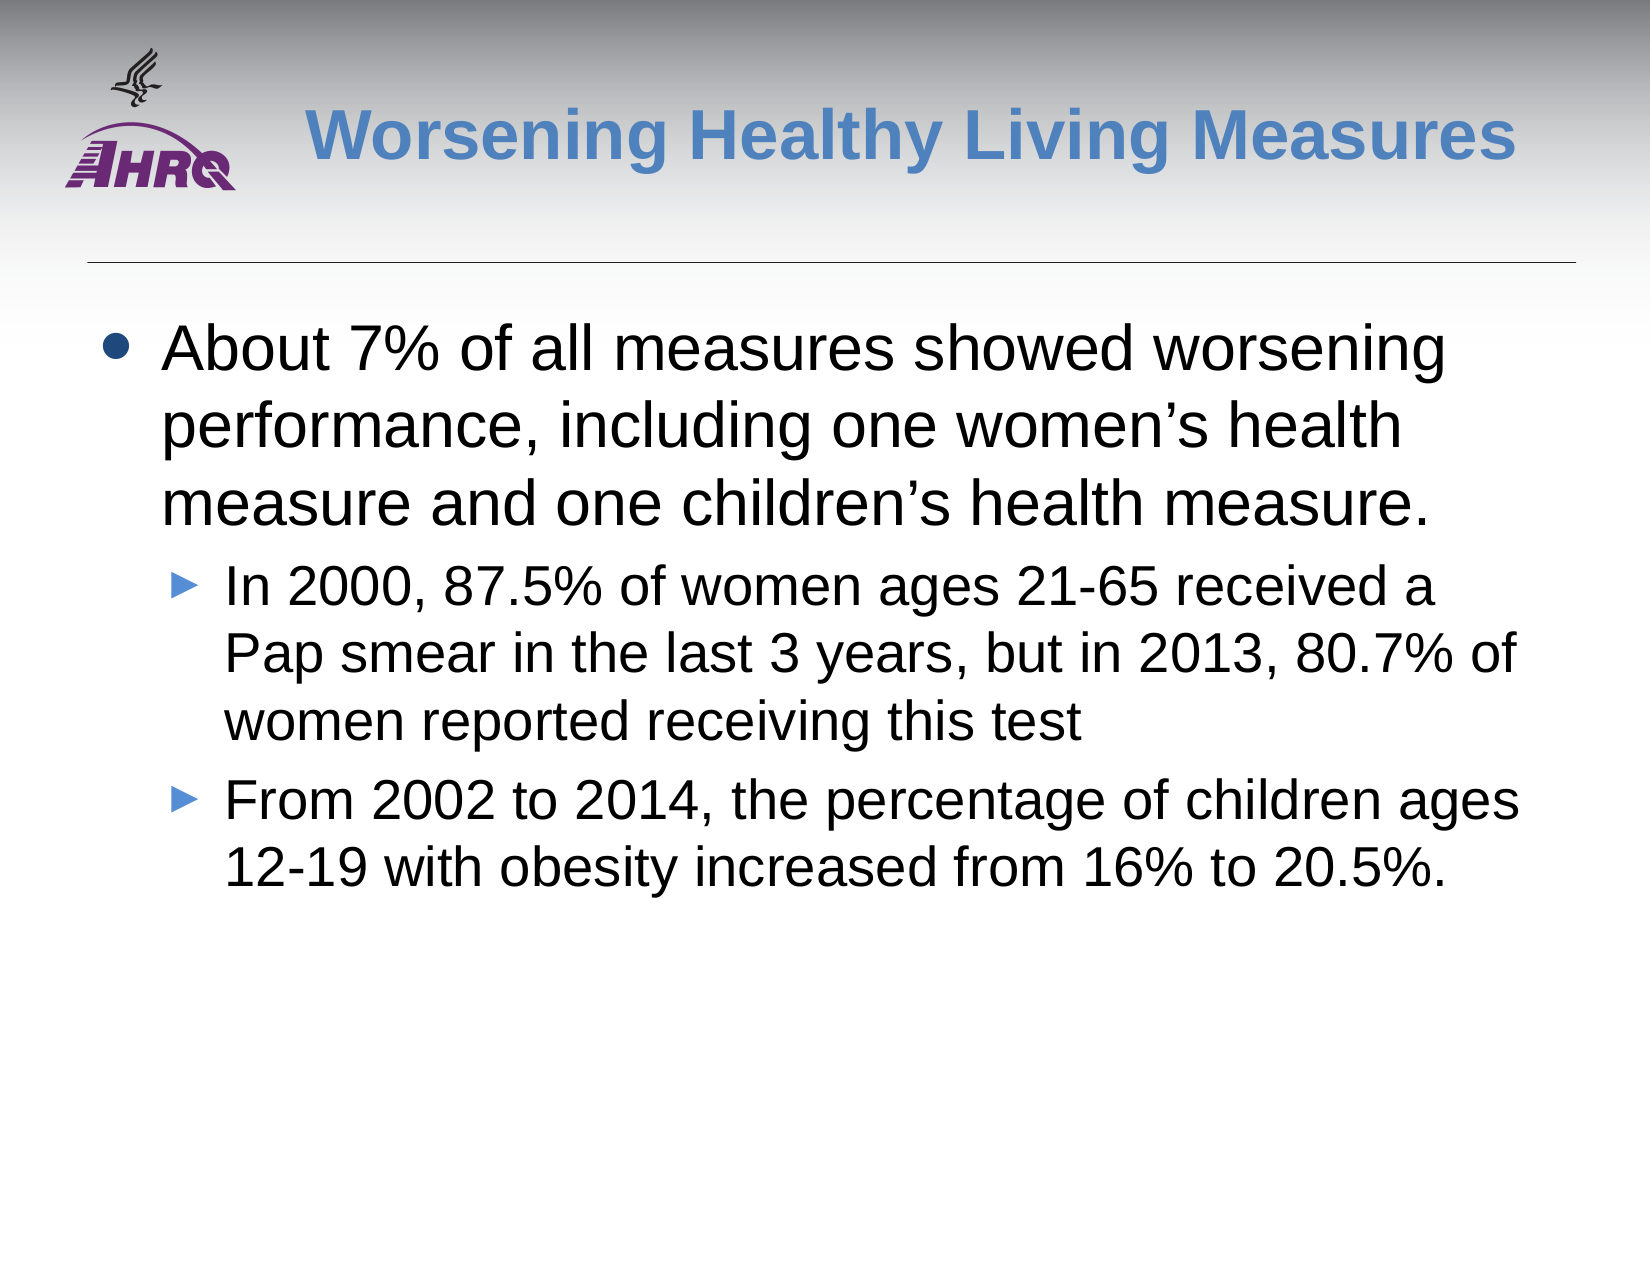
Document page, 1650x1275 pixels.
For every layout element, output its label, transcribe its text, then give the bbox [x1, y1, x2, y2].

picture [0, 0, 1650, 1275]
list About 7% of all measures showed worsening performance, including one women’s health measure and one children’s health measure. In 2000, 87.5% of women ages 21-65 received a Pap smear in the last 3 years, but in 2013, 80.7% of women reported receiving this test From 2002 to 2014, the percentage of children ages 12-19 with obesity increased from 16% to 20.5%. [82, 297, 1568, 1139]
title Worsening Healthy Living Measures [288, 51, 1568, 213]
